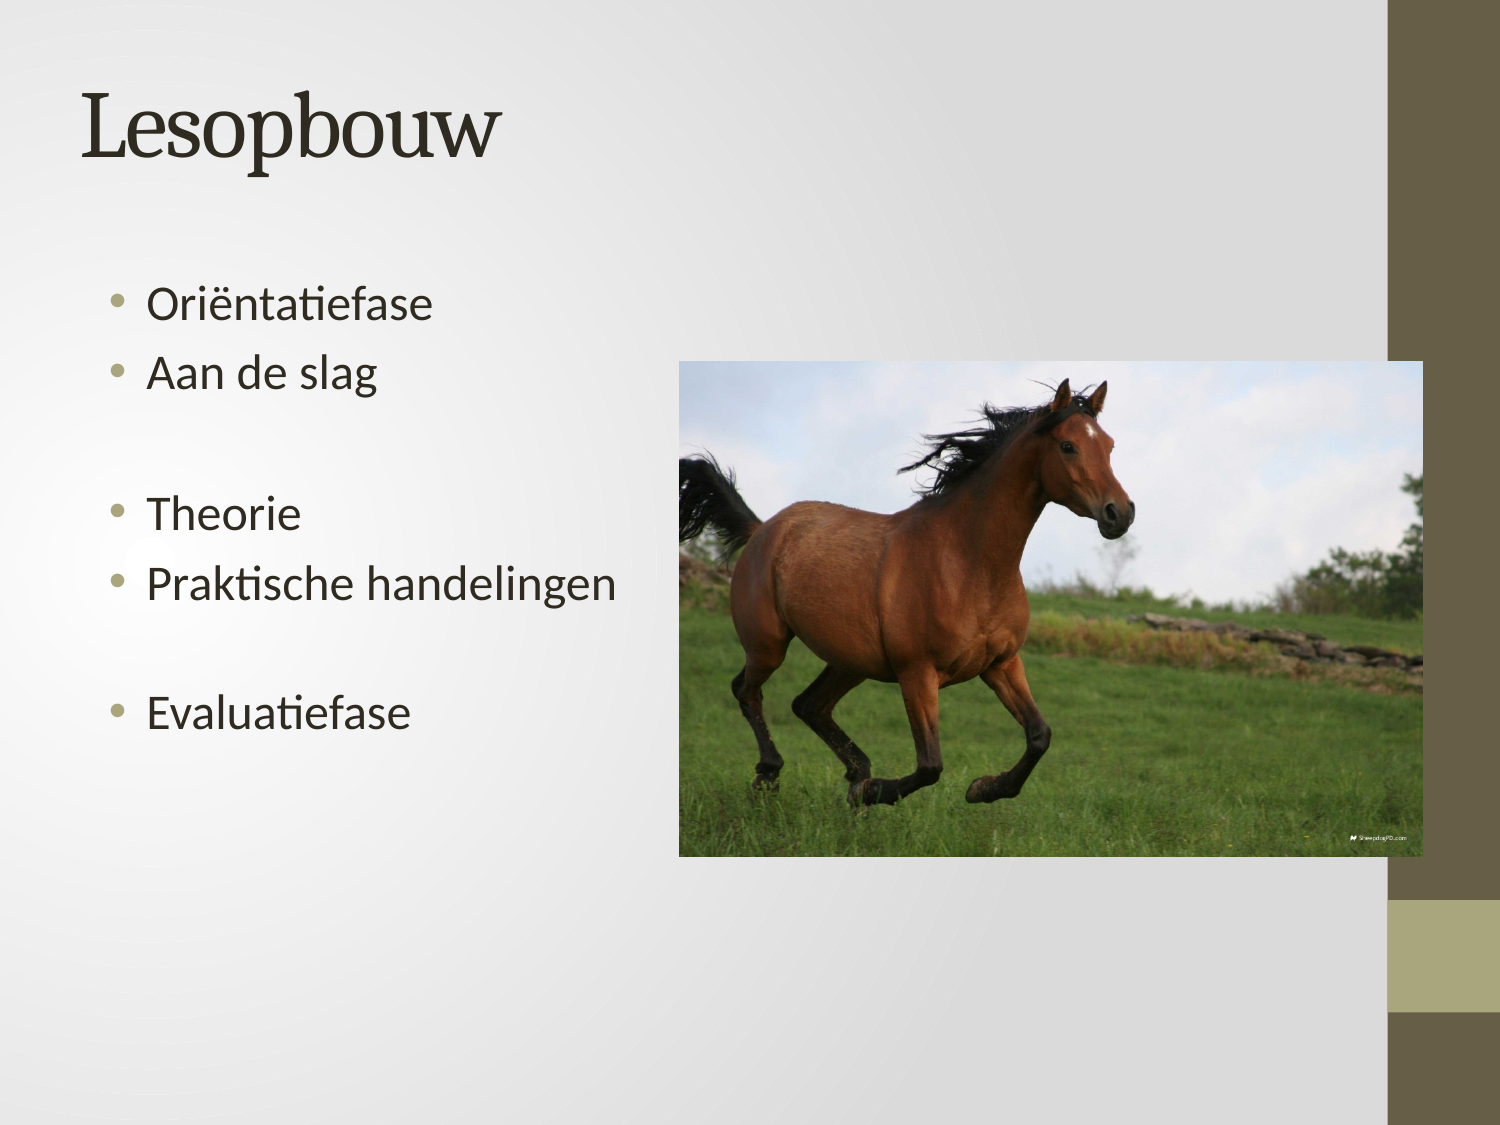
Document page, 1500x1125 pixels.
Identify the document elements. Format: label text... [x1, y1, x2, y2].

list Oriëntatiefase Aan de slag Theorie Praktische handelingen Evaluatiefase [75, 262, 1325, 1050]
picture [678, 361, 1423, 857]
title Lesopbouw [64, 66, 1365, 173]
